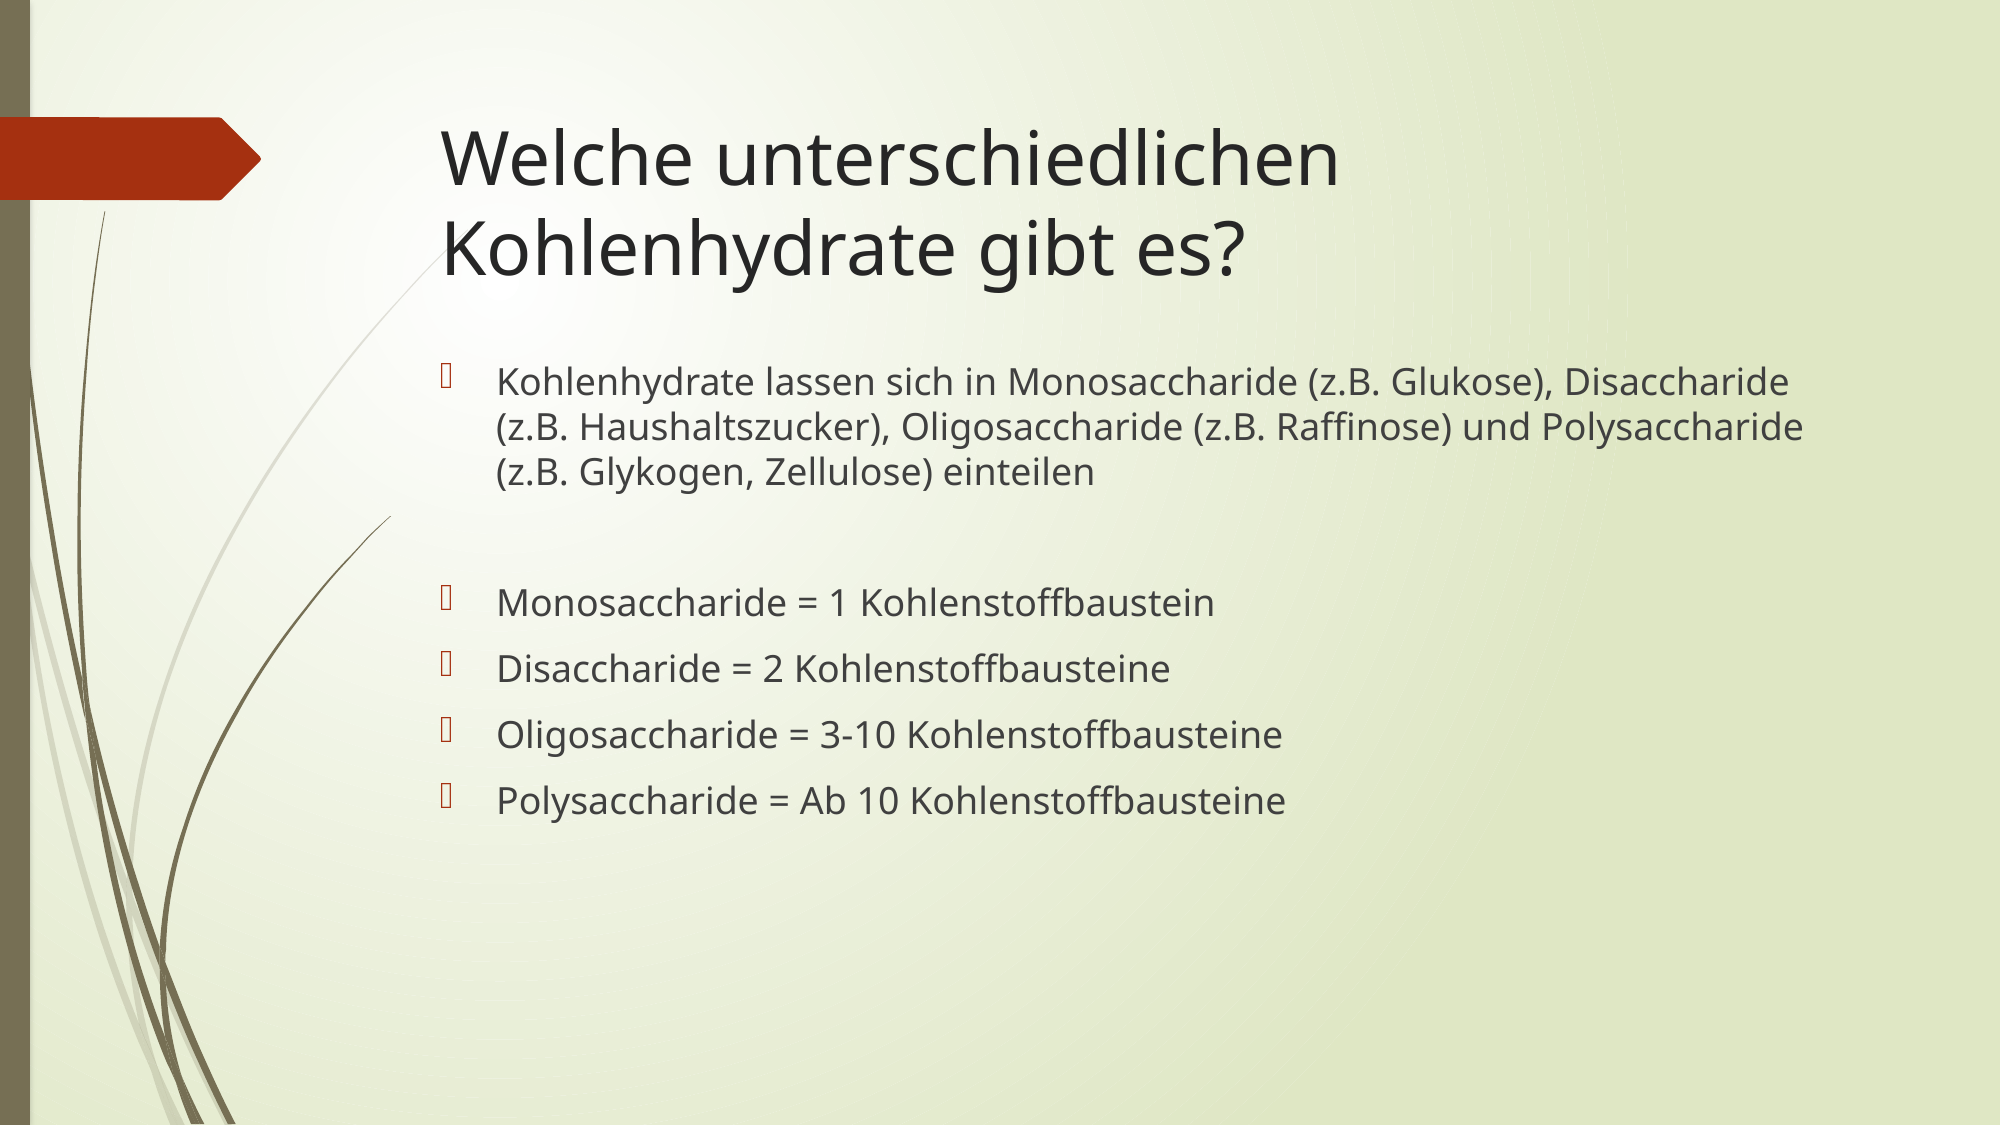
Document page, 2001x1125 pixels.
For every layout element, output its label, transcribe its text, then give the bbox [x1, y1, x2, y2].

list Kohlenhydrate lassen sich in Monosaccharide (z.B. Glukose), Disaccharide (z.B. Haushaltszucker), Oligosaccharide (z.B. Raffinose) und Polysaccharide (z.B. Glykogen, Zellulose) einteilen Monosaccharide = 1 Kohlenstoffbaustein Disaccharide = 2 Kohlenstoffbausteine Oligosaccharide = 3-10 Kohlenstoffbausteine Polysaccharide = Ab 10 Kohlenstoffbausteine [424, 350, 1888, 970]
title Welche unterschiedlichen Kohlenhydrate gibt es? [425, 102, 1888, 313]
